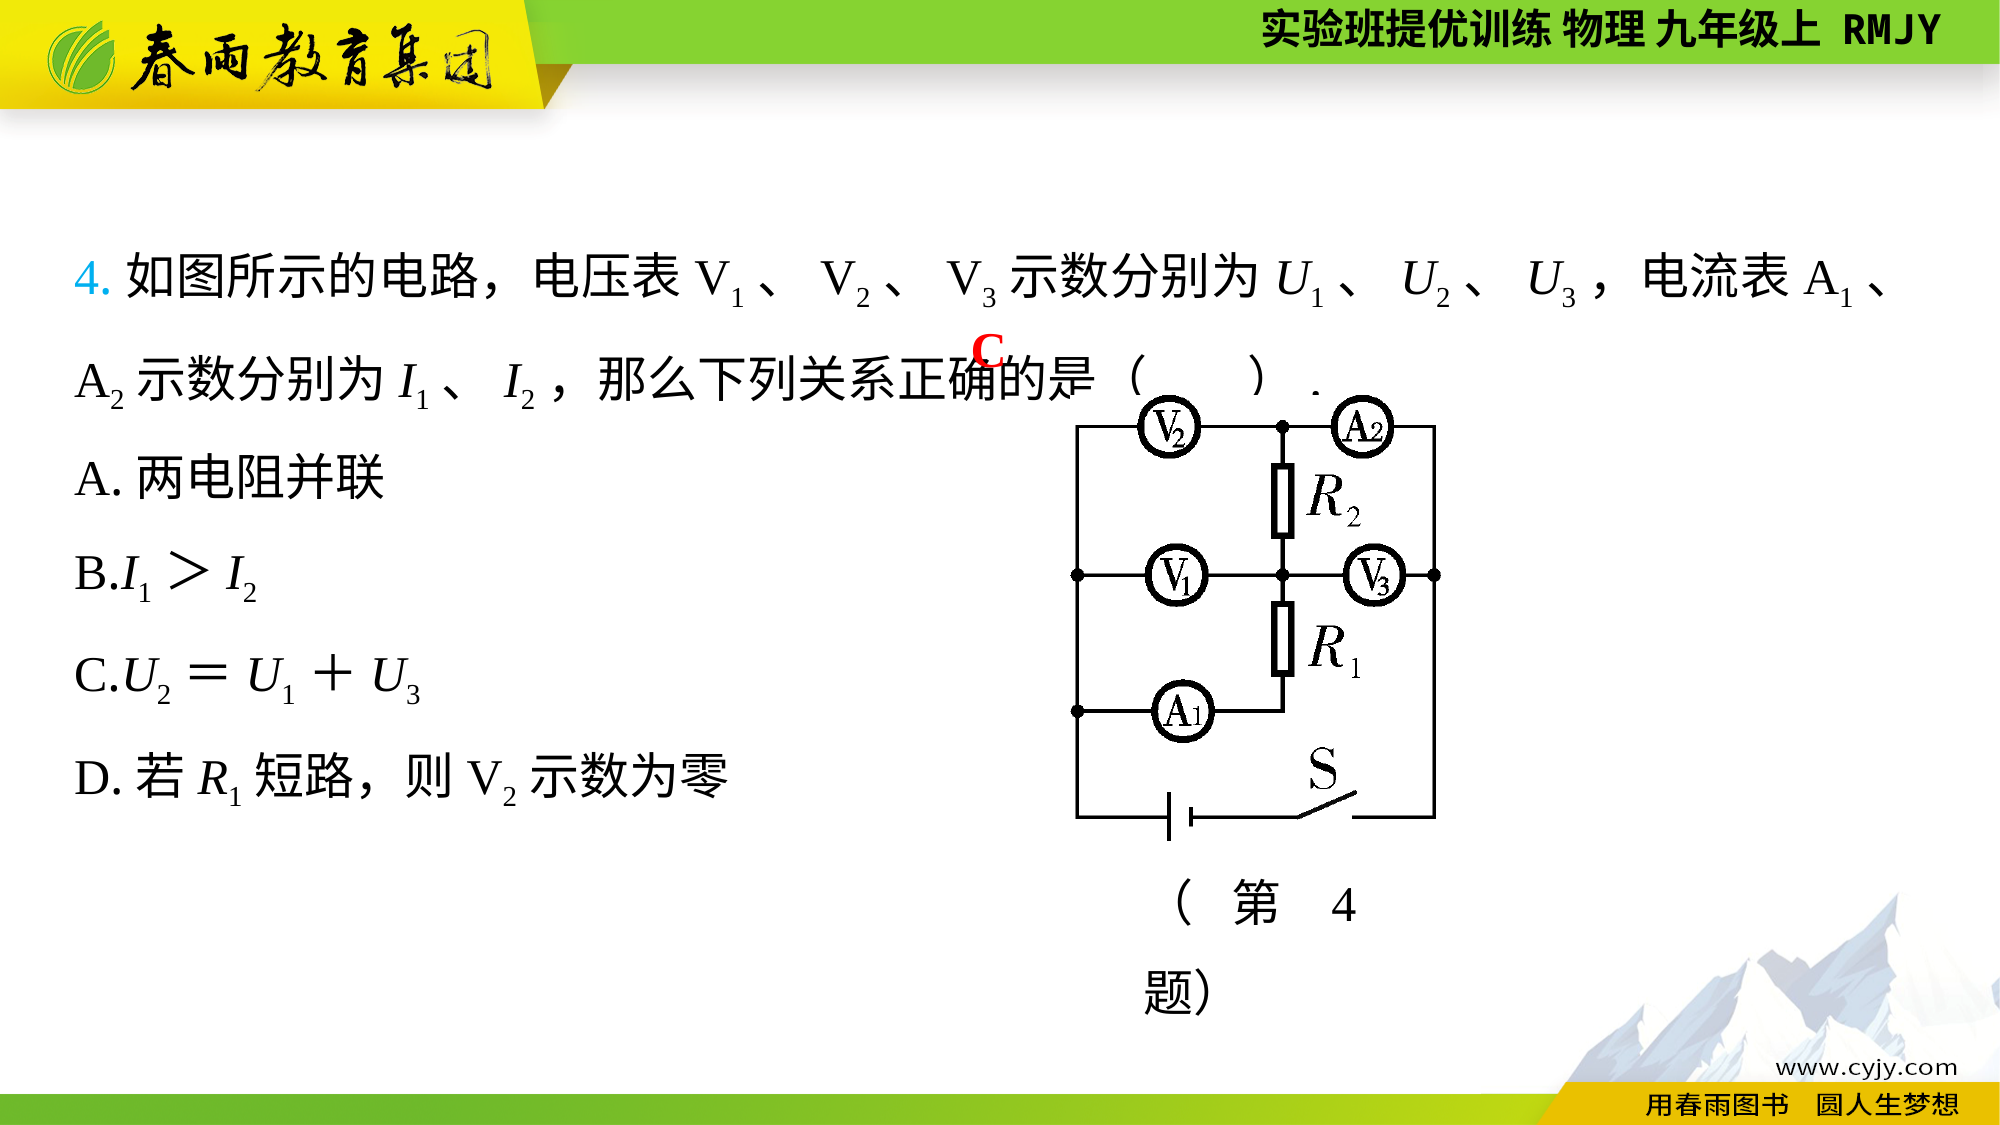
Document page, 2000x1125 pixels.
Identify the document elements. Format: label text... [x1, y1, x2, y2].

list 4.如图所示的电路，电压表V1、V2、V3示数分别为U1、U2、U3，电流表A1、A2示数分别为I1、I2，那么下列关系正确的是（ ）. A.两电阻并联 B.I1＞I2 C.U2＝U1＋U3 D.若R1短路，则V2示数为零 [59, 203, 1944, 752]
text_box C [955, 310, 1022, 386]
text_box （第4题） [1128, 851, 1383, 940]
picture [0, 0, 2000, 1125]
